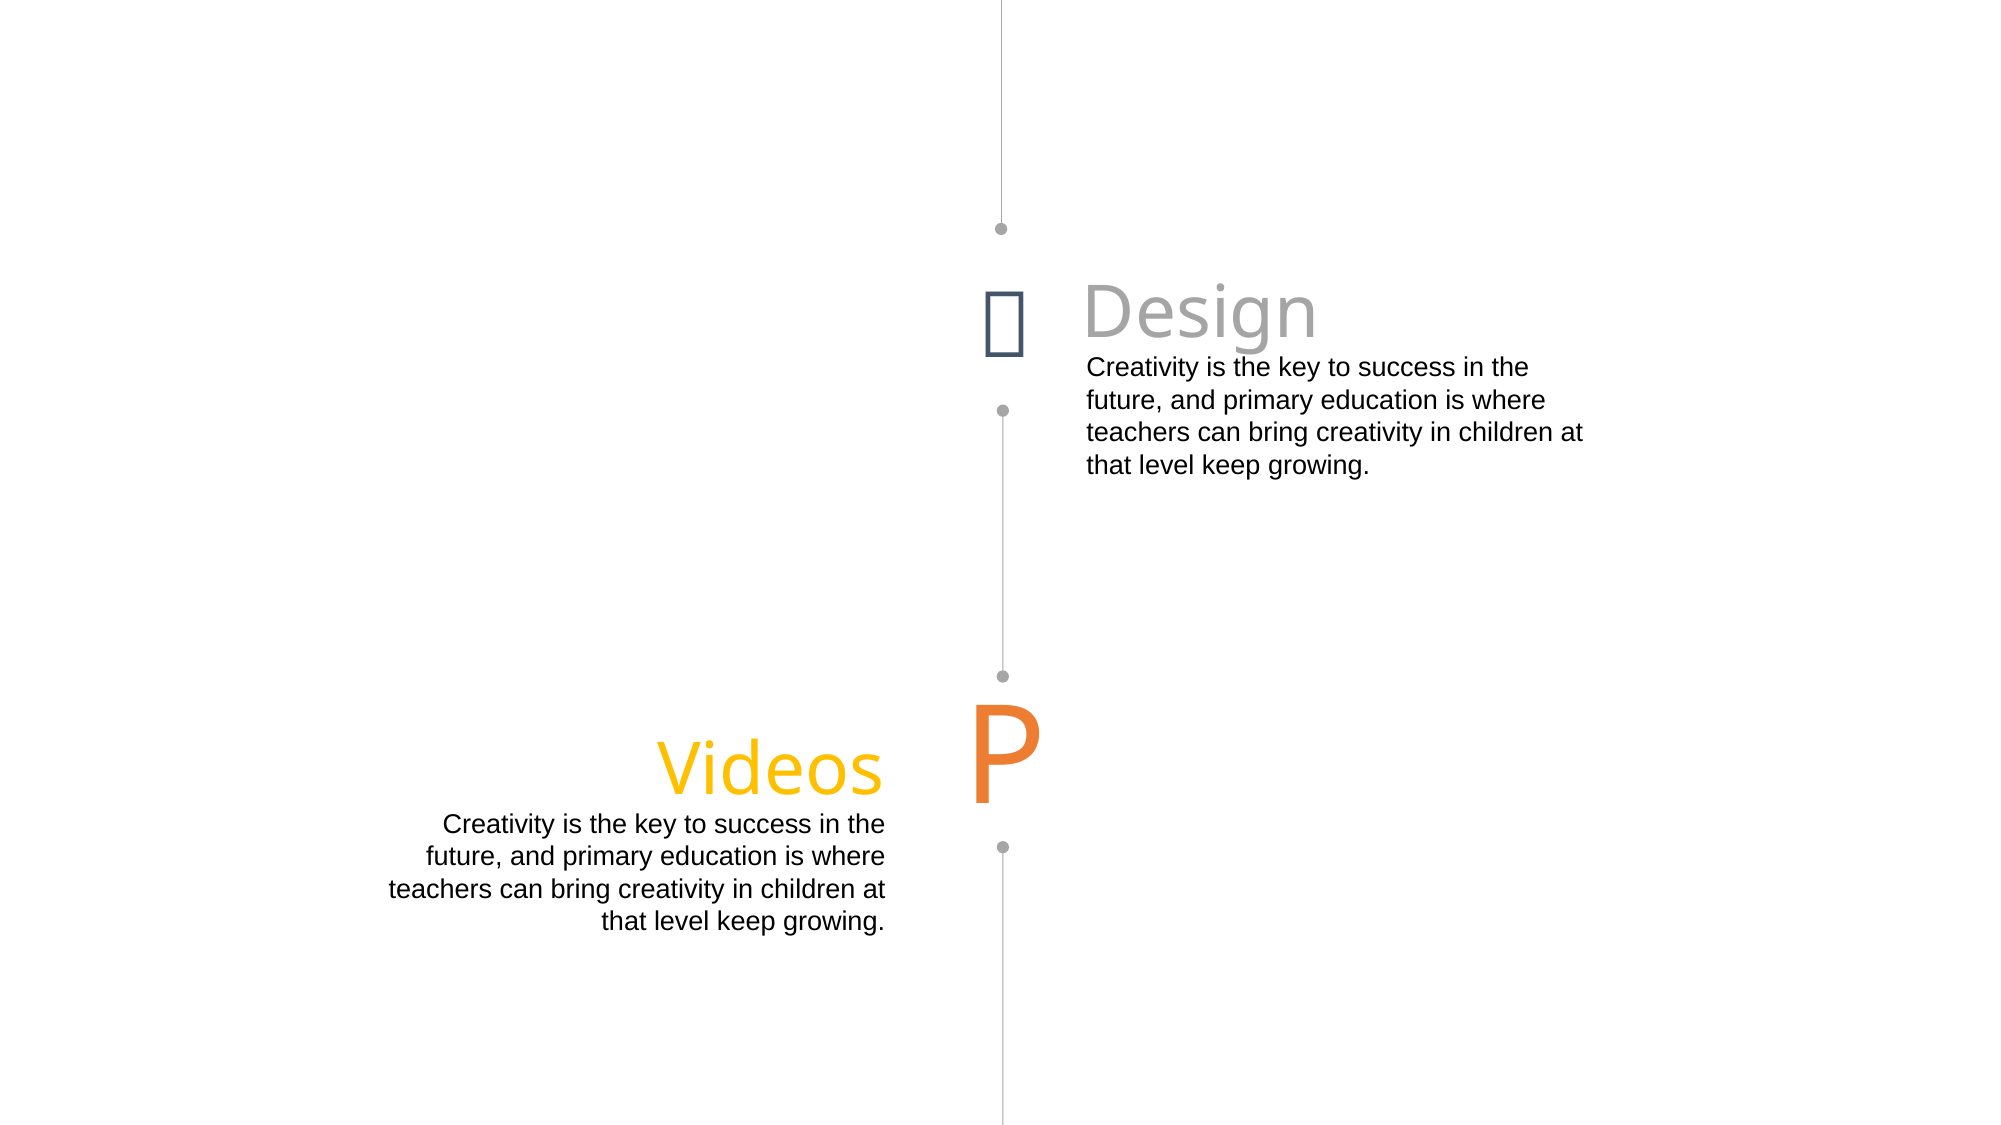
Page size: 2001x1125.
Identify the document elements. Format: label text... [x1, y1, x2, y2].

text_box Creativity is the key to success in the future, and primary education is where teachers can bring creativity in children at that level keep growing. [364, 814, 900, 953]
text_box Design [1066, 259, 1759, 357]
text_box Videos [269, 716, 900, 814]
text_box P [948, 658, 1062, 838]
text_box Creativity is the key to success in the future, and primary education is where teachers can bring creativity in children at that level keep growing. [1071, 357, 1608, 503]
text_box  [962, 258, 1048, 384]
